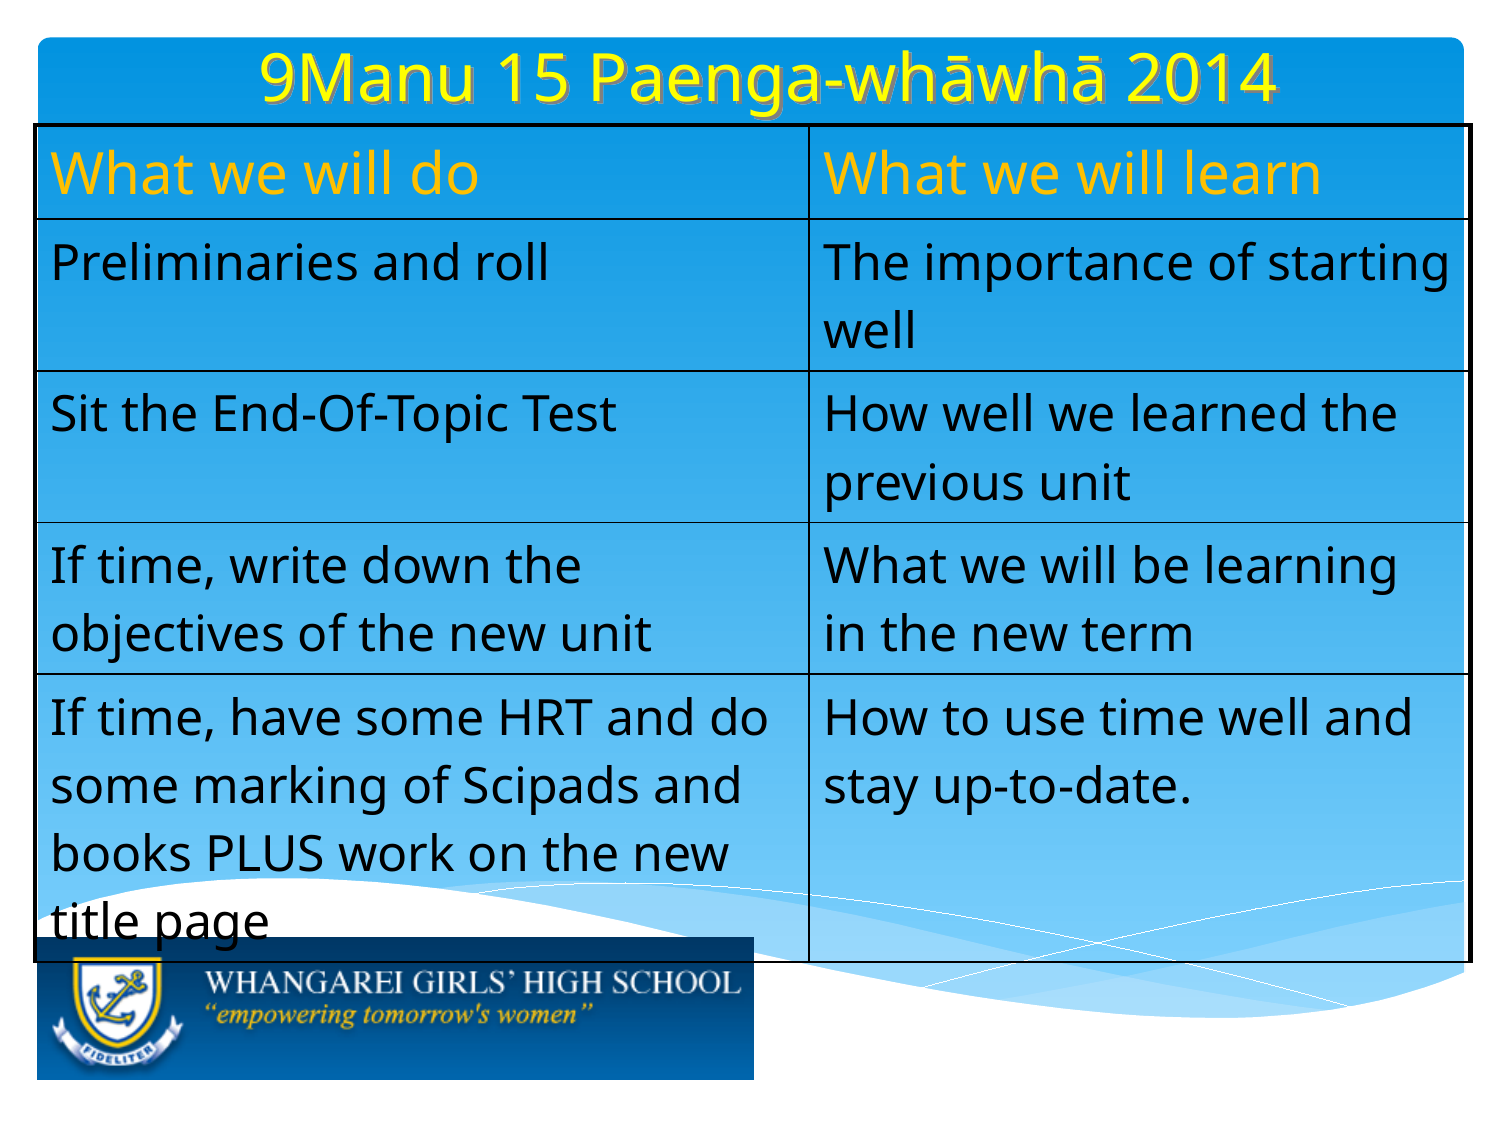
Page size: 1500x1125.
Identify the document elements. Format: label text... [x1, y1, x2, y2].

table_cell Preliminaries and roll [37, 220, 808, 370]
table_header What we will learn [810, 127, 1468, 218]
text_box 9Manu 15 Paenga-whāwhā 2014 [162, 24, 1375, 123]
table_cell How well we learned the previous unit [810, 372, 1468, 522]
table_cell If time, write down the objectives of the new unit [37, 523, 808, 673]
table_cell The importance of starting well [810, 220, 1468, 370]
table_header What we will do [37, 127, 808, 218]
table_cell What we will be learning in the new term [810, 523, 1468, 673]
table_cell How to use time well and stay up-to-date. [810, 675, 1468, 961]
table_cell If time, have some HRT and do some marking of Scipads and books PLUS work on the new title page [37, 675, 808, 961]
picture [37, 937, 754, 1080]
table_cell Sit the End-Of-Topic Test [37, 372, 808, 522]
